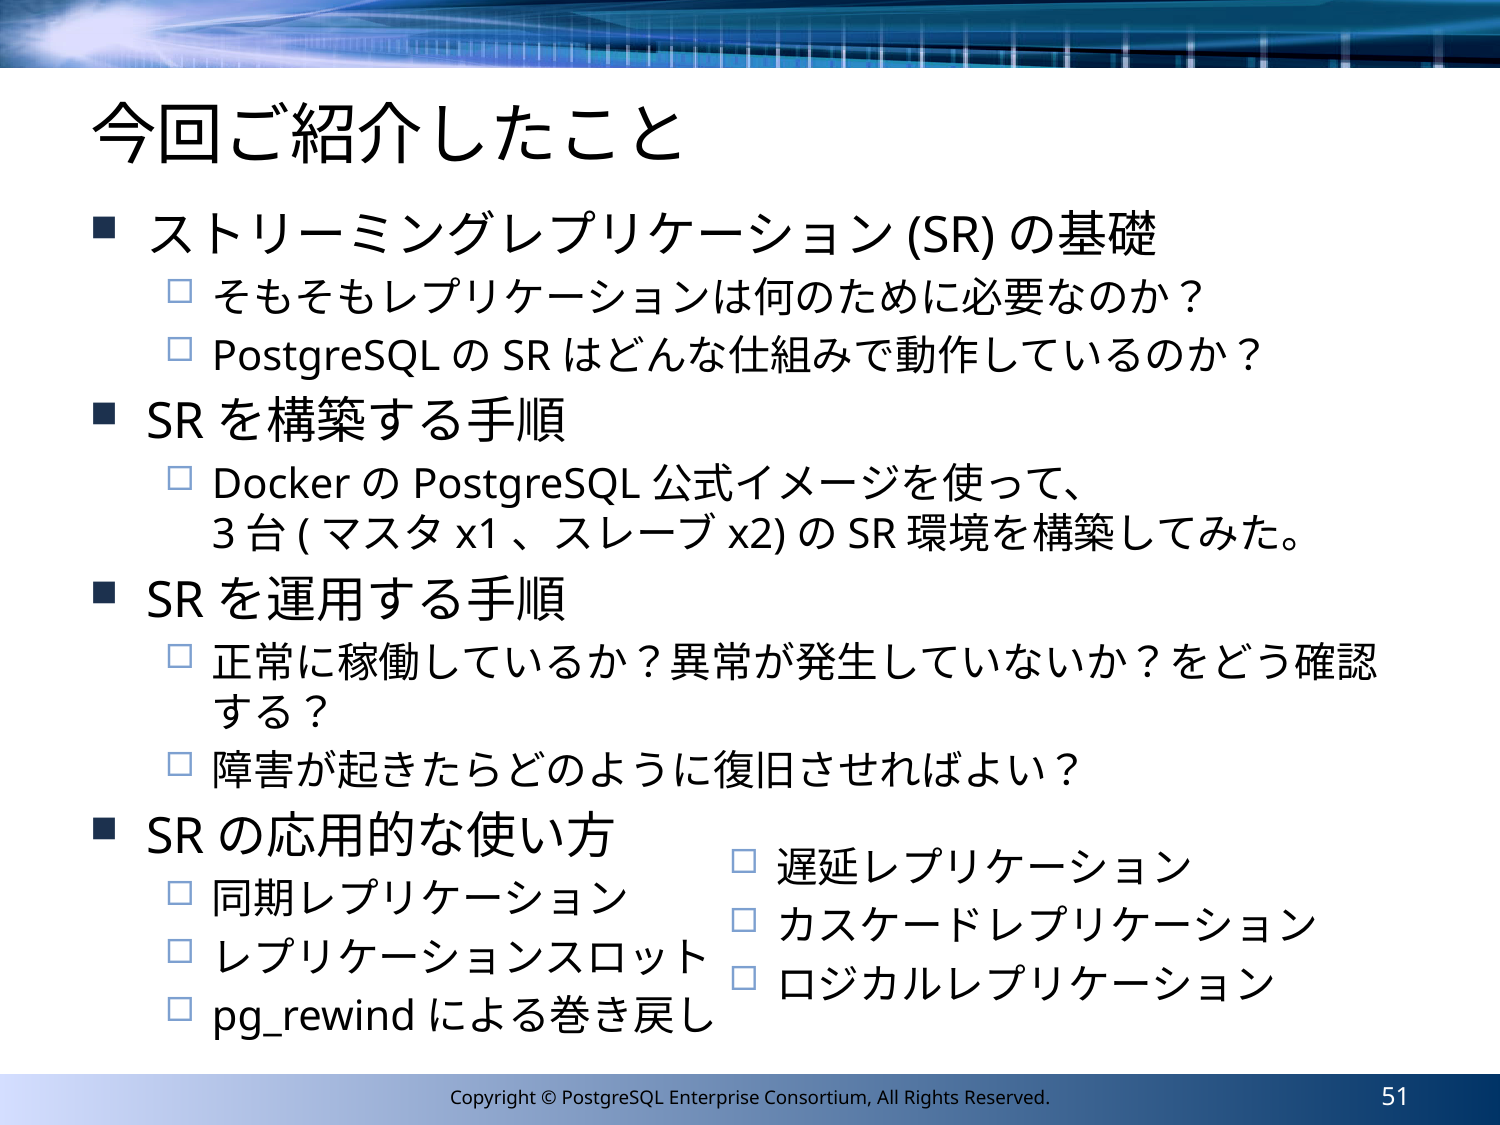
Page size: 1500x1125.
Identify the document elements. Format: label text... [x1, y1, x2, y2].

slide_number 51 [1074, 1074, 1426, 1123]
text_box 遅延レプリケーション カスケードレプリケーション ロジカルレプリケーション [639, 833, 1347, 1025]
picture [0, 0, 1500, 68]
title 今回ご紹介したこと [74, 81, 1426, 183]
list ストリーミングレプリケーション(SR)の基礎 そもそもレプリケーションは何のために必要なのか？ PostgreSQLのSRはどんな仕組みで動作しているのか？ SRを構築する手順 DockerのPostgreSQL公式イメージを使って、 3台(マスタx1、スレーブx2)のSR環境を構築してみた。 SRを運用する手順 正常に稼働しているか？異常が発生していないか？をどう確認する？ 障害が起きたらどのように復旧させればよい？ SRの応用的な使い方 同期レプリケーション レプリケーションスロット pg_rewindによる巻き戻し [74, 194, 1426, 1022]
